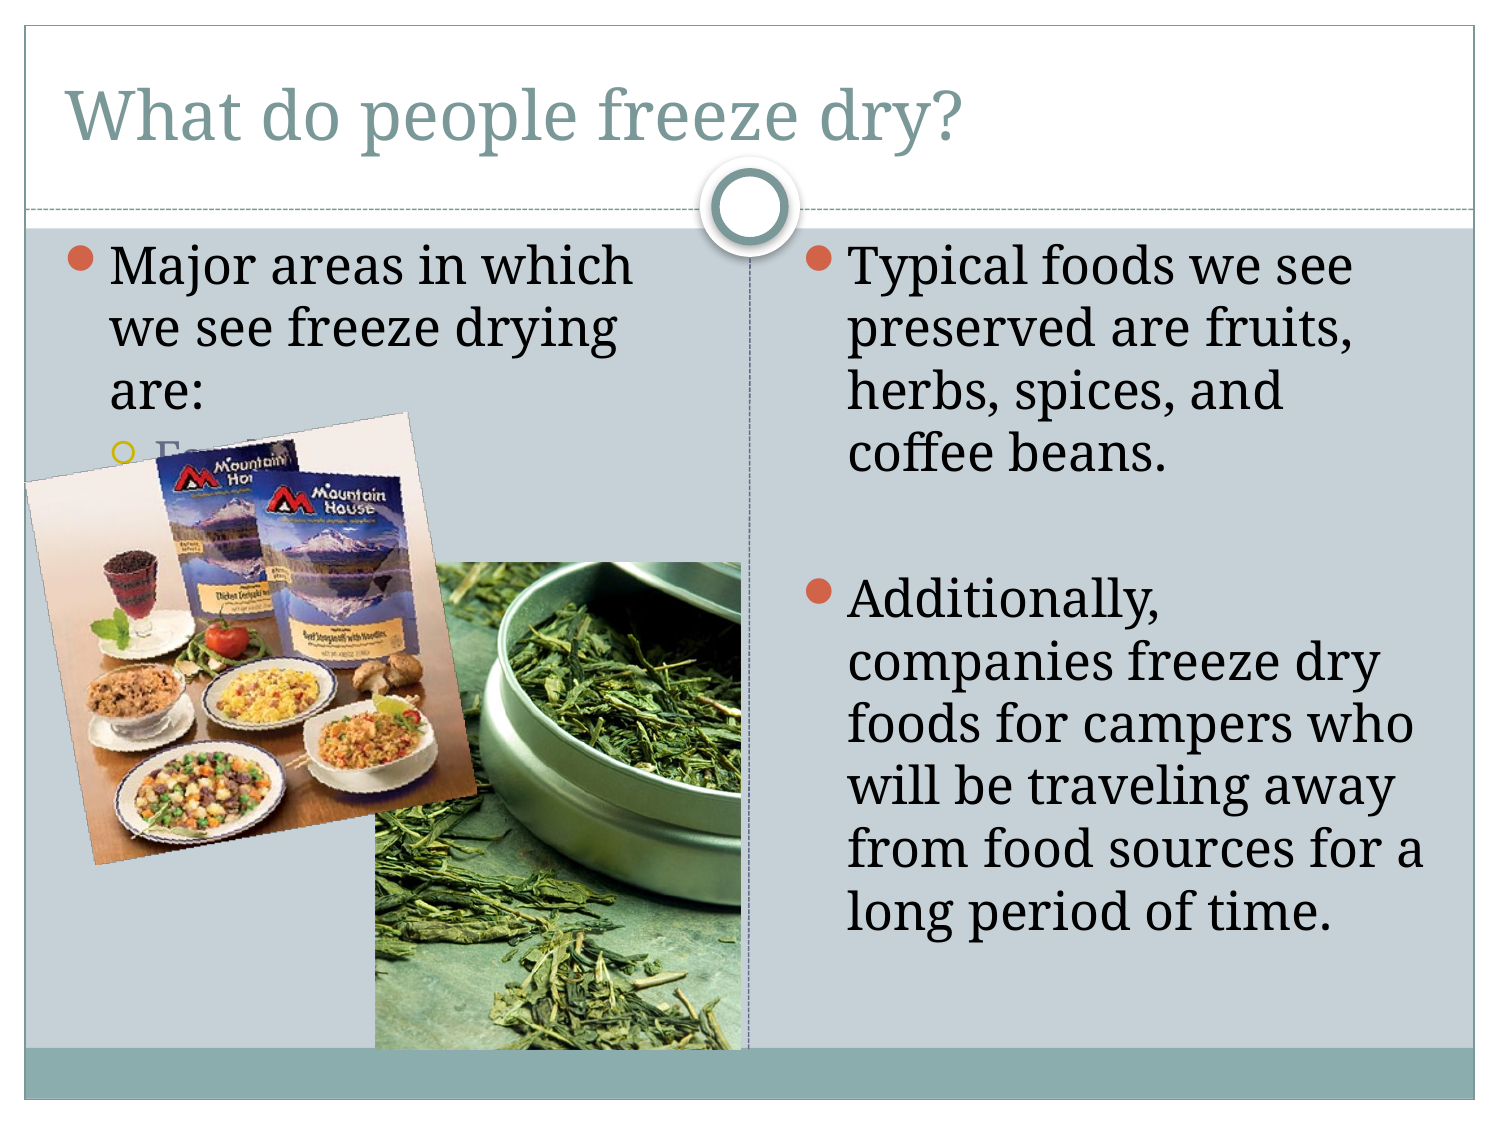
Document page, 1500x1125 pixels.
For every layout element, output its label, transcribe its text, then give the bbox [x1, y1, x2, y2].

picture [24, 412, 741, 1051]
list Major areas in which we see freeze drying are: Foods [49, 224, 712, 463]
list Typical foods we see preserved are fruits, herbs, spices, and coffee beans. Additionally, companies freeze dry foods for campers who will be traveling away from food sources for a long period of time. [787, 224, 1450, 993]
title What do people freeze dry? [49, 37, 1450, 162]
